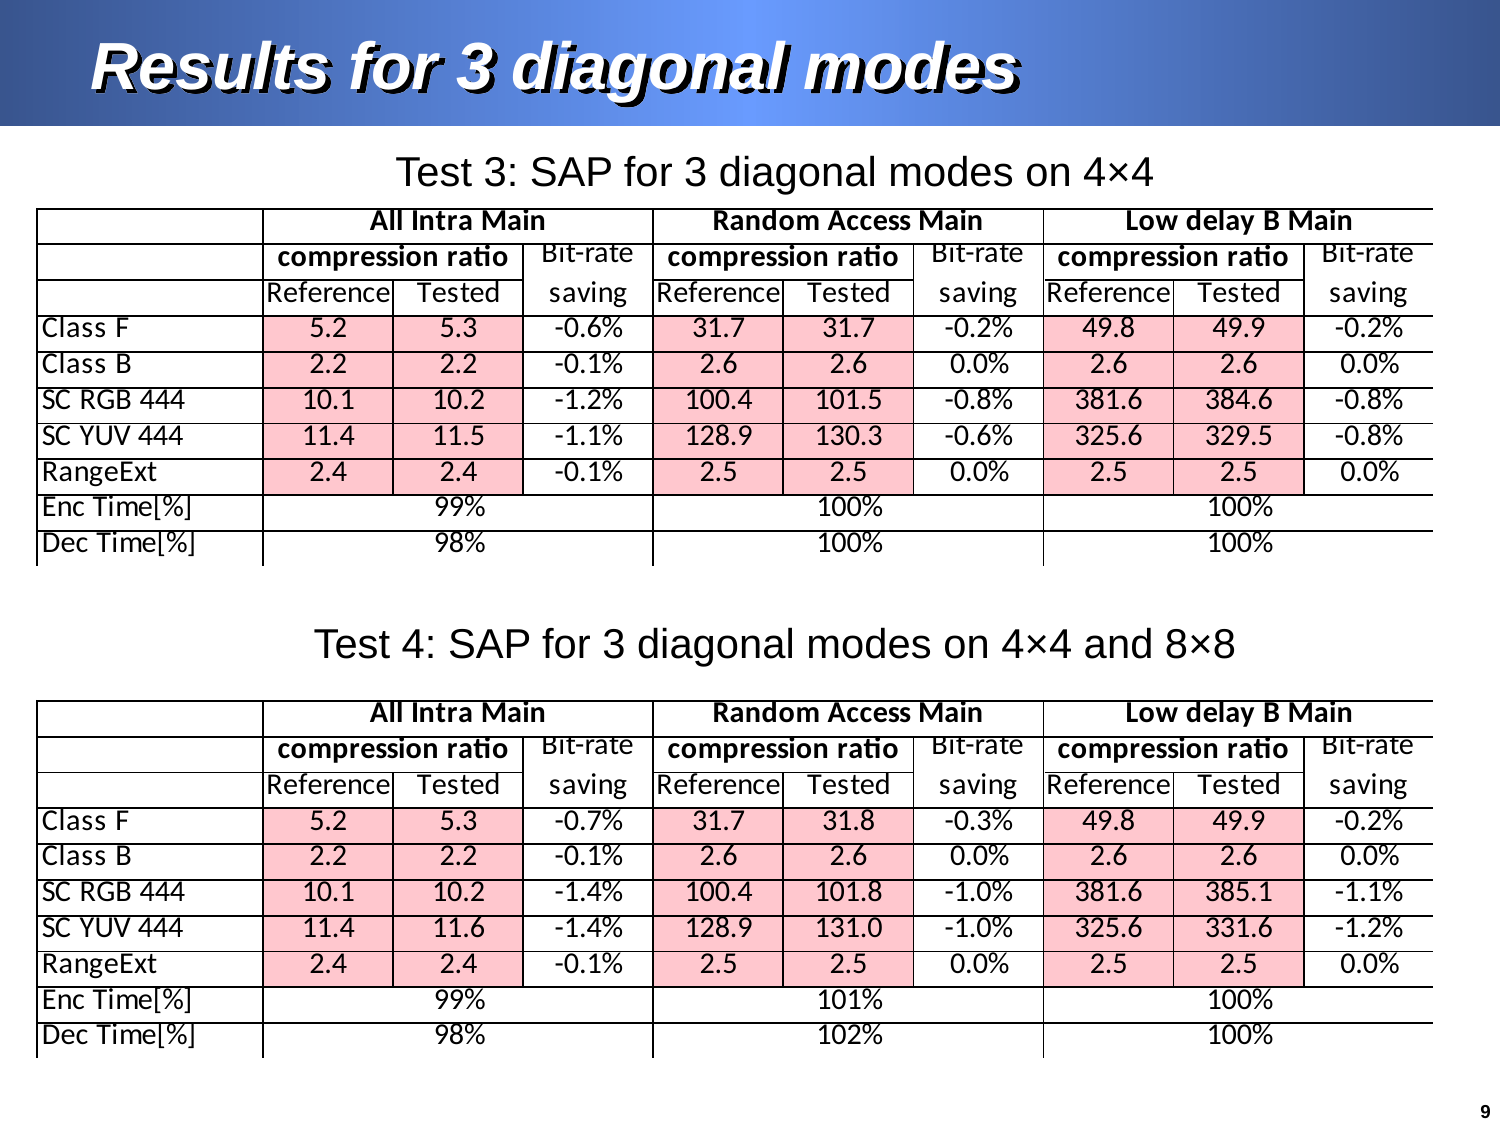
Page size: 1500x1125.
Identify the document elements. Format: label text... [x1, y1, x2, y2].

text_box Test 4: SAP for 3 diagonal modes on 4×4 and 8×8 [298, 609, 1252, 675]
title Results for 3 diagonal modes [74, 12, 1426, 126]
slide_number 9 [1368, 1091, 1500, 1125]
picture [35, 699, 1435, 1061]
text_box Test 3: SAP for 3 diagonal modes on 4×4 [380, 137, 1170, 203]
picture [35, 207, 1435, 568]
